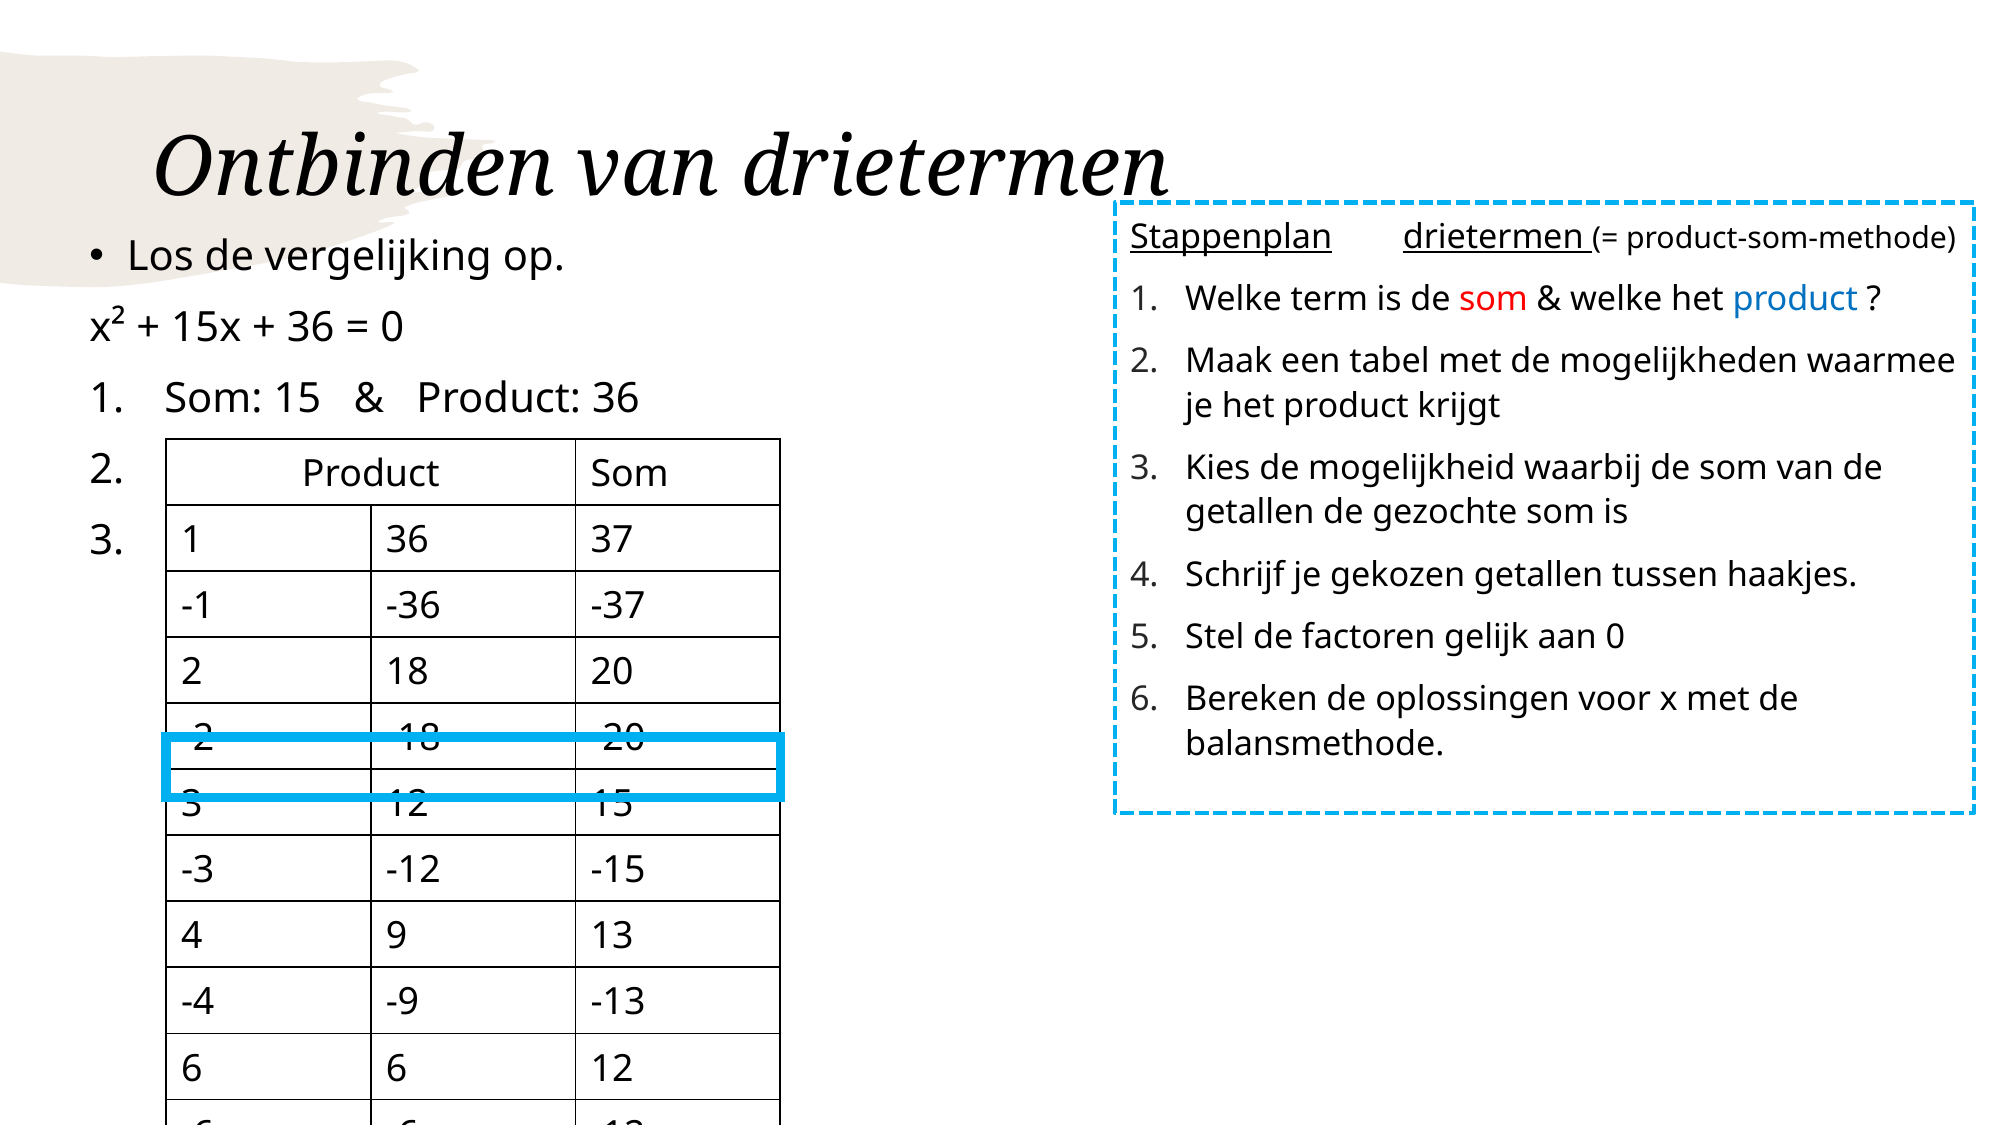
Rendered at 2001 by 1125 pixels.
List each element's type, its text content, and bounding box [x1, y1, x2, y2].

table_cell -6 [167, 1100, 370, 1125]
title Ontbinden van drietermen [137, 59, 1863, 278]
table_cell -12 [372, 836, 575, 900]
table_cell -3 [167, 836, 370, 900]
table_cell 12 [576, 1034, 779, 1099]
table_cell 13 [576, 902, 779, 966]
table_header Som [576, 440, 779, 504]
table_cell -15 [576, 836, 779, 900]
text_box [165, 736, 781, 799]
table_header Product [167, 440, 575, 504]
table_cell 3 [167, 799, 370, 834]
table_cell 2 [167, 638, 370, 702]
table_cell -13 [576, 968, 779, 1033]
table_cell -1 [167, 572, 370, 636]
table_cell -20 [576, 704, 779, 736]
table_cell -12 [576, 1100, 779, 1125]
table_cell 36 [372, 506, 575, 570]
table_cell 1 [167, 506, 370, 570]
table_cell -36 [372, 572, 575, 636]
table_cell 9 [372, 902, 575, 966]
text_box Stappenplan drietermen (= product-som-methode) Welke term is de som & welke het product ? Maak een tabel met de mogelijkheden waarmee je het product krijgt Kies de mogelijkheid waarbij de som van de getallen de gezochte som is Schrijf je gekozen getallen tussen haakjes. Stel de factoren gelijk aan 0 Bereken de oplossingen voor x met de balansmethode. [1114, 202, 1974, 813]
table_cell -4 [167, 968, 370, 1033]
table_cell 12 [372, 799, 575, 834]
table_cell 15 [576, 799, 779, 834]
list Los de vergelijking op. x² + 15x + 36 = 0 Som: 15 & Product: 36 [74, 221, 1004, 904]
table_cell 20 [576, 638, 779, 702]
table_cell -37 [576, 572, 779, 636]
table_cell -18 [372, 704, 575, 736]
table_cell 37 [576, 506, 779, 570]
table_cell 6 [372, 1034, 575, 1099]
table_cell 6 [167, 1034, 370, 1099]
table_cell -9 [372, 968, 575, 1033]
table_cell -2 [167, 704, 370, 736]
table_cell 18 [372, 638, 575, 702]
table_cell 4 [167, 902, 370, 966]
table_cell -6 [372, 1100, 575, 1125]
